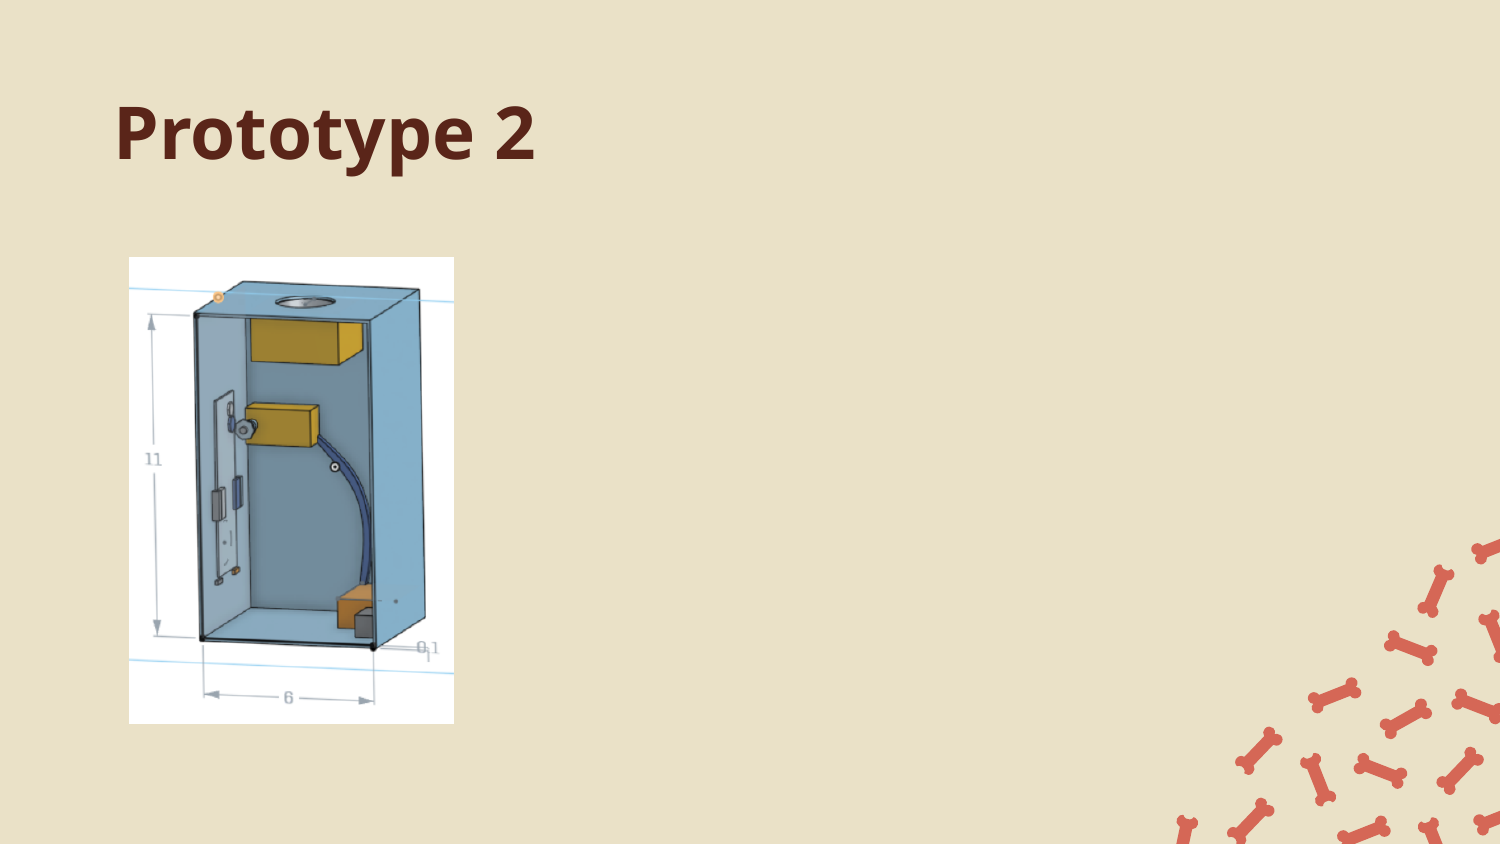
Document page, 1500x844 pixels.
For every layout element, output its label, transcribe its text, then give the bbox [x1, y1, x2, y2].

picture [129, 257, 455, 724]
title Prototype 2 [98, 71, 1402, 166]
